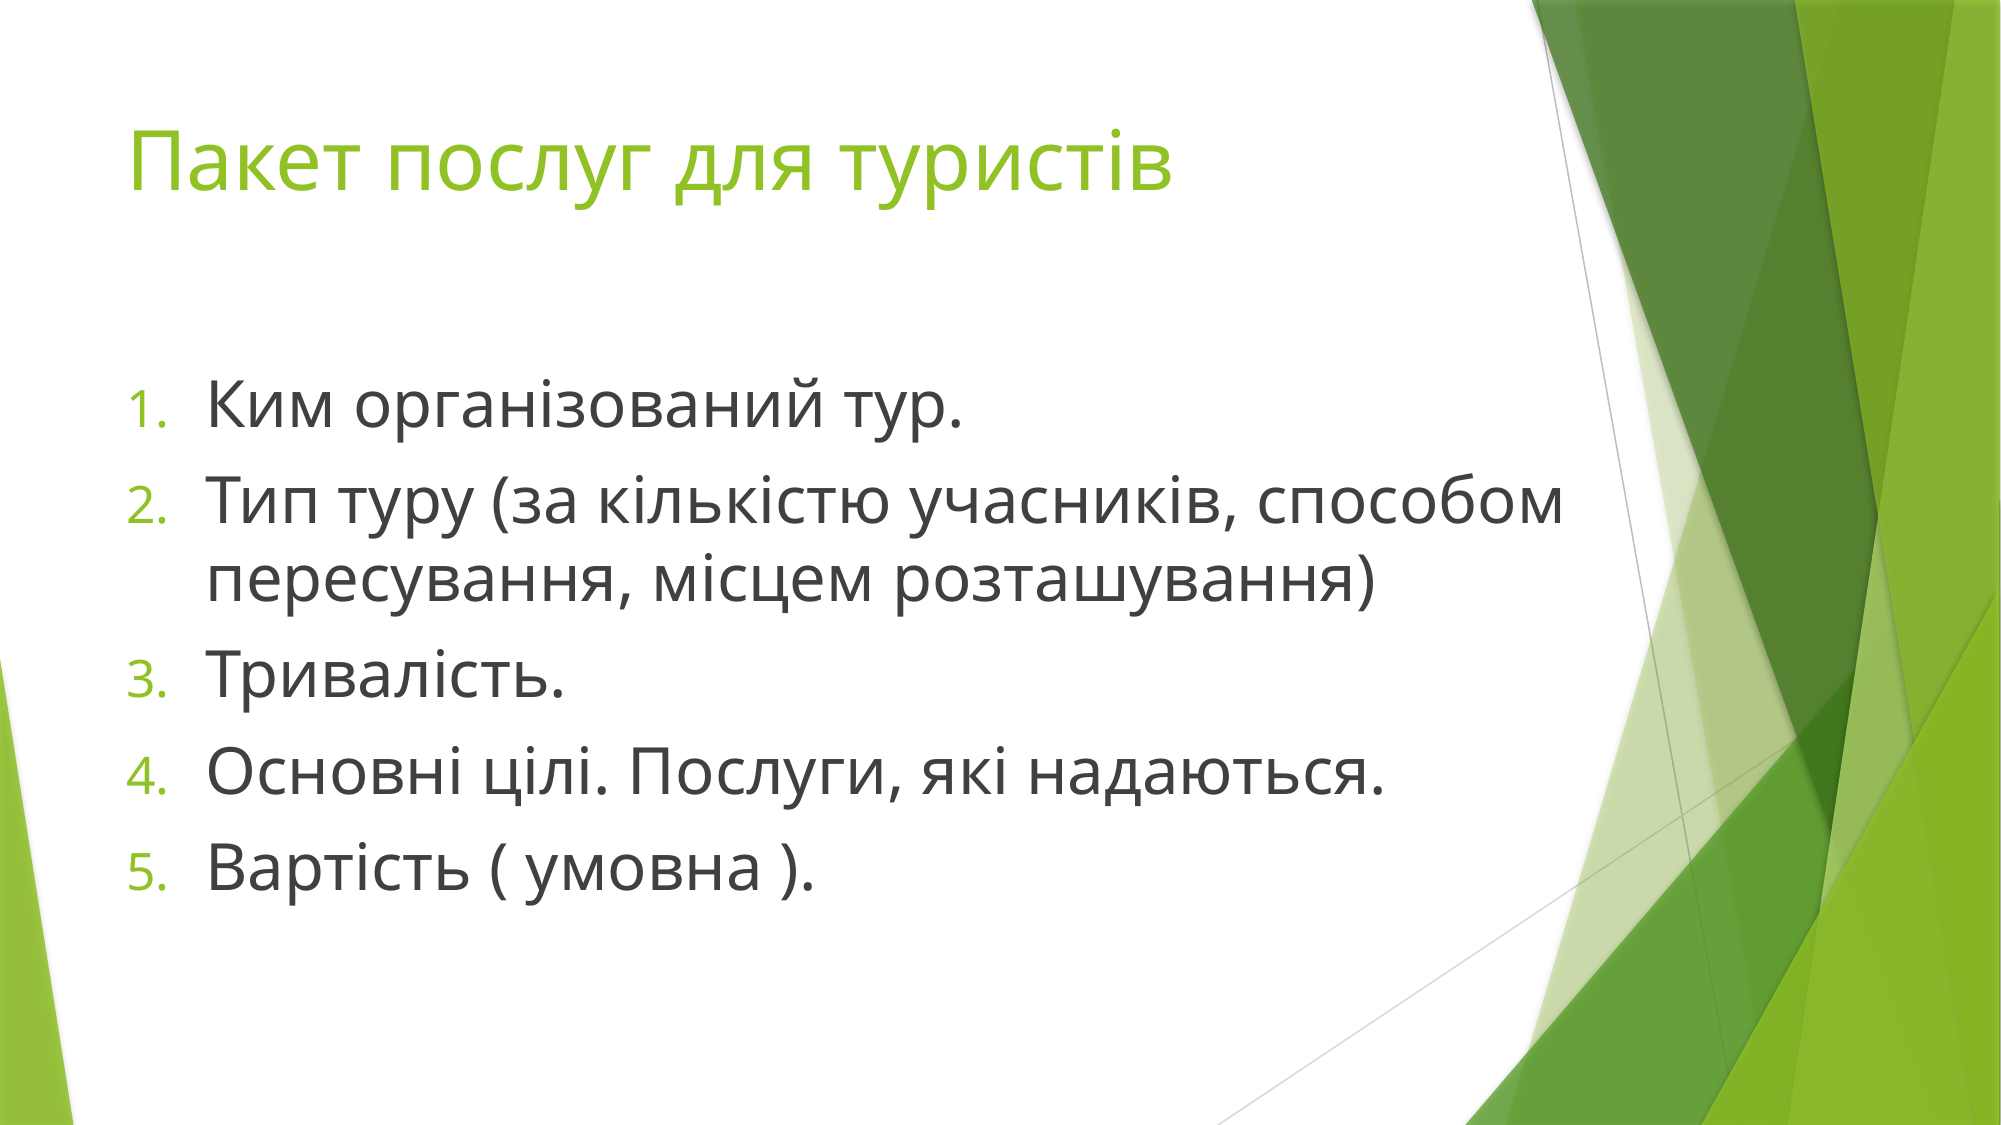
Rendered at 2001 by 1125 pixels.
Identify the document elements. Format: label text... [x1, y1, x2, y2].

title Пакет послуг для туристів [111, 99, 1522, 317]
list Ким організований тур. Тип туру (за кількістю учасників, способом пересування, місцем розташування) Тривалість. Основні цілі. Послуги, які надаються. Вартість ( умовна ). [111, 354, 1591, 992]
